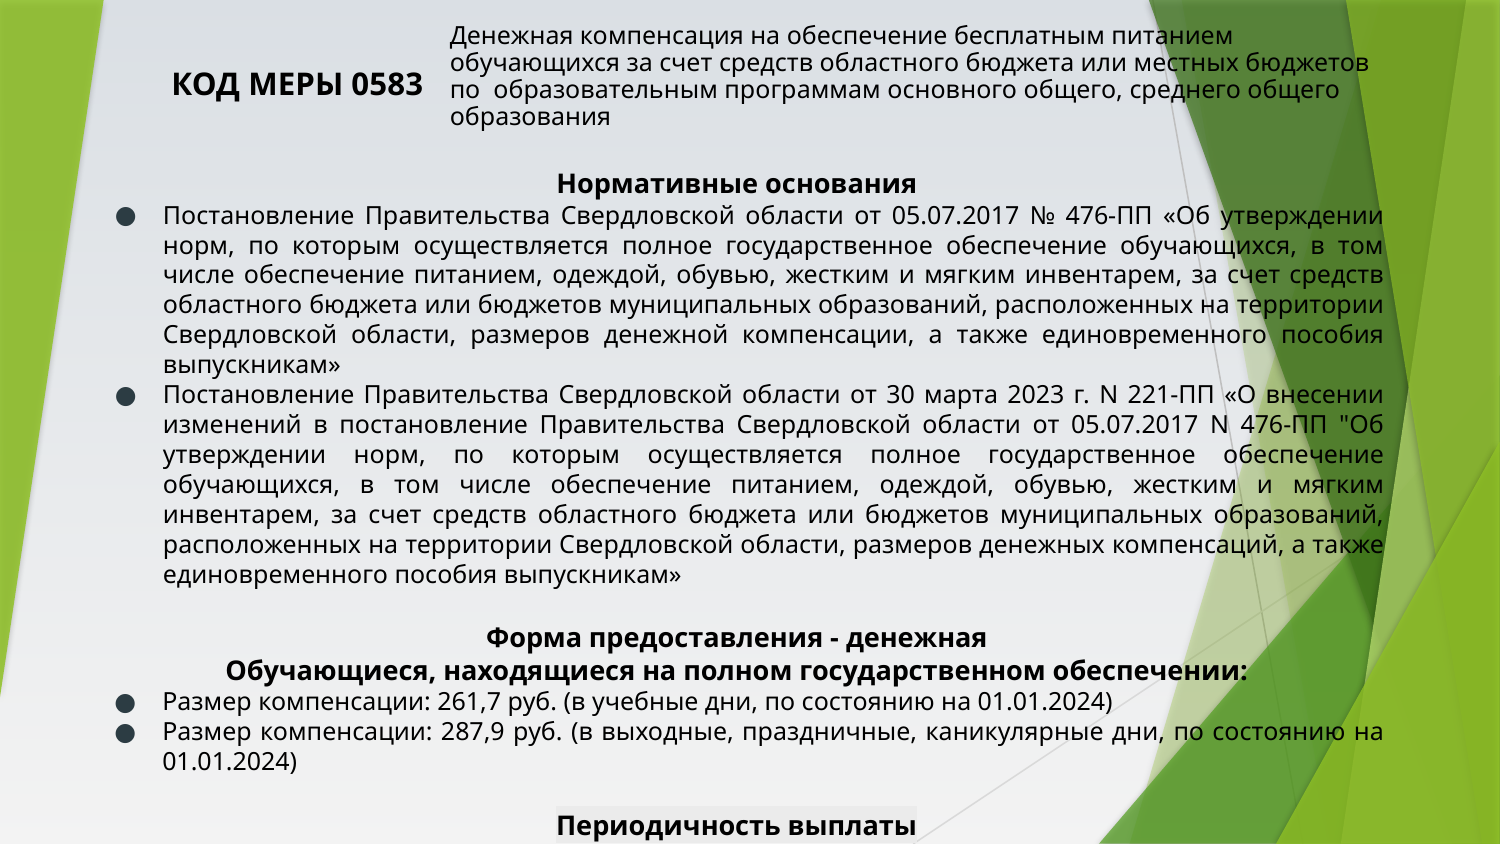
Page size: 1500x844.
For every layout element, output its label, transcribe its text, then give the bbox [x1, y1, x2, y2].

text_box КОД МЕРЫ 0583 [122, 24, 439, 141]
title Денежная компенсация на обеспечение бесплатным питанием обучающихся за счет средств областного бюджета или местных бюджетов по образовательным программам основного общего, среднего общего образования [439, 42, 1384, 141]
text_box Нормативные основания Постановление Правительства Свердловской области от 05.07.2017 № 476-ПП «Об утверждении норм, по которым осуществляется полное государственное обеспечение обучающихся, в том числе обеспечение питанием, одеждой, обувью, жестким и мягким инвентарем, за счет средств областного бюджета или бюджетов муниципальных образований, расположенных на территории Свердловской области, размеров денежной компенсации, а также единовременного пособия выпускникам» Постановление Правительства Свердловской области от 30 марта 2023 г. N 221-ПП «О внесении изменений в постановление Правительства Свердловской области от 05.07.2017 N 476-ПП "Об утверждении норм, по которым осуществляется полное государственное обеспечение обучающихся, в том числе обеспечение питанием, одеждой, обувью, жестким и мягким инвентарем, за счет средств областного бюджета или бюджетов муниципальных образований, расположенных на территории Свердловской области, размеров денежных компенсаций, а также единовременного пособия выпускникам» Форма предоставления - денежная Обучающиеся, находящиеся на полном государственном обеспечении: Размер компенсации: 261,7 руб. (в учебные дни, по состоянию на 01.01.2024) Размер компенсации: 287,9 руб. (в выходные, праздничные, каникулярные дни, по состоянию на 01.01.2024) Периодичность выплаты Ежемесячно [76, 196, 1398, 819]
